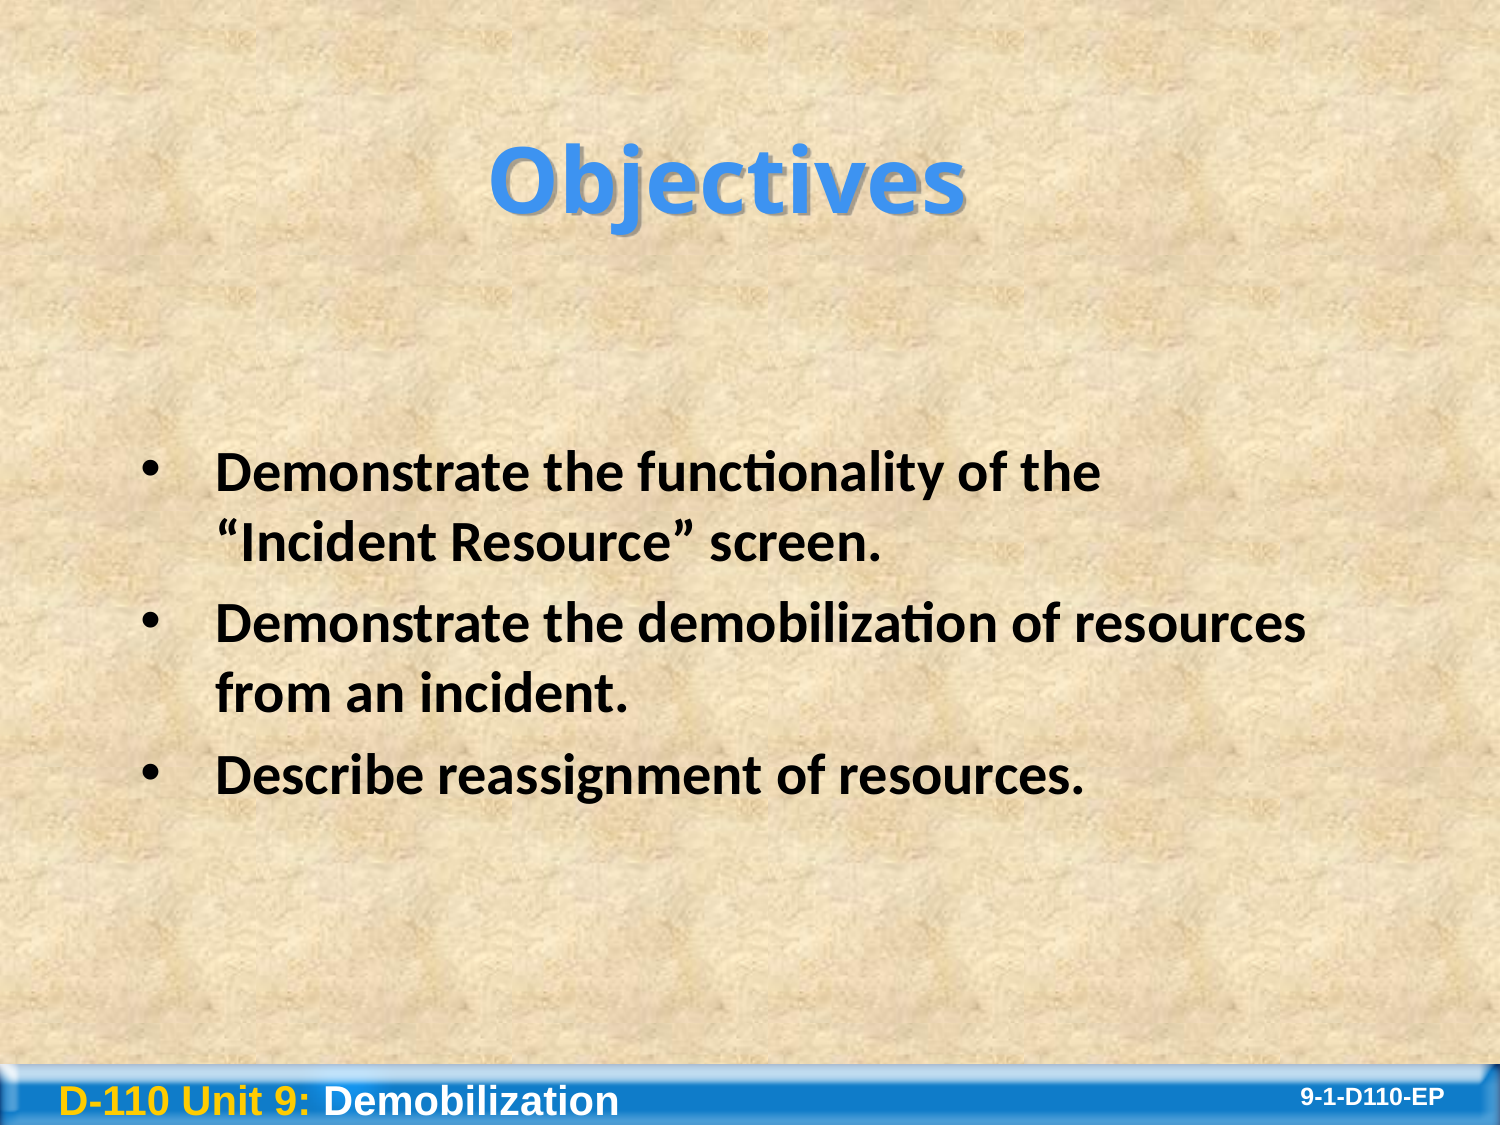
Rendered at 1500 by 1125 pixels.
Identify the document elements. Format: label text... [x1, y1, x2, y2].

text_box Objectives [71, 68, 1382, 302]
text_box 9-1-D110-EP [1285, 1073, 1479, 1119]
picture [0, 0, 1500, 1125]
text_box Demonstrate the functionality of the “Incident Resource” screen. Demonstrate the demobilization of resources from an incident. Describe reassignment of resources. [125, 425, 1350, 814]
text_box D-110 Unit 9: Demobilization [43, 1066, 1202, 1125]
